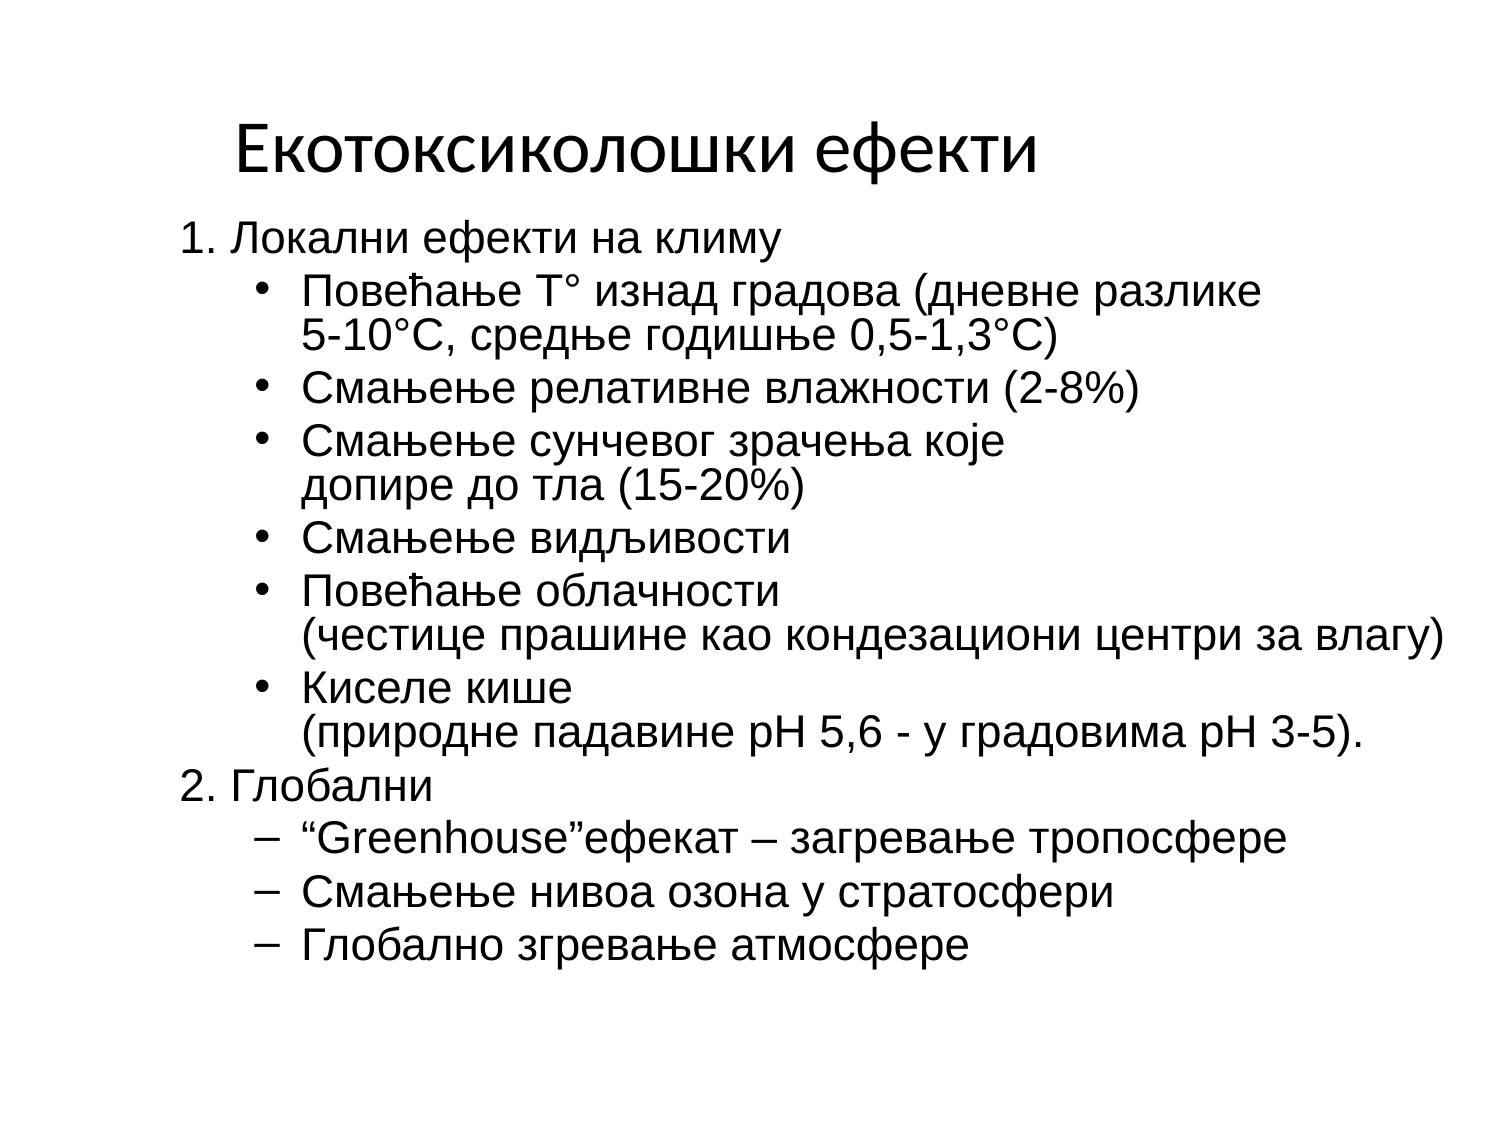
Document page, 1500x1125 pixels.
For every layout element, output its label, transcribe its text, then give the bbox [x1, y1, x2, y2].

text_box Екотоксиколошки ефекти [123, 89, 1152, 195]
list 1. Локални ефекти на климу Повећање Т° изнад градова (дневне разлике 5-10°С, средње годишње 0,5-1,3°С) Смањење релативне влажности (2-8%) Смањење сунчевог зрачења које допире до тла (15-20%) Смањење видљивости Повећање облачности (честице прашине као кондезациони центри за влагу) Киселе кише (природне падавине pH 5,6 - у градовима pH 3-5). 2. Глобални “Greenhouse”ефекат – загревање тропосфере Смањење нивоа озона у стратосфери Глобално згревање атмосфере [164, 210, 1500, 1032]
